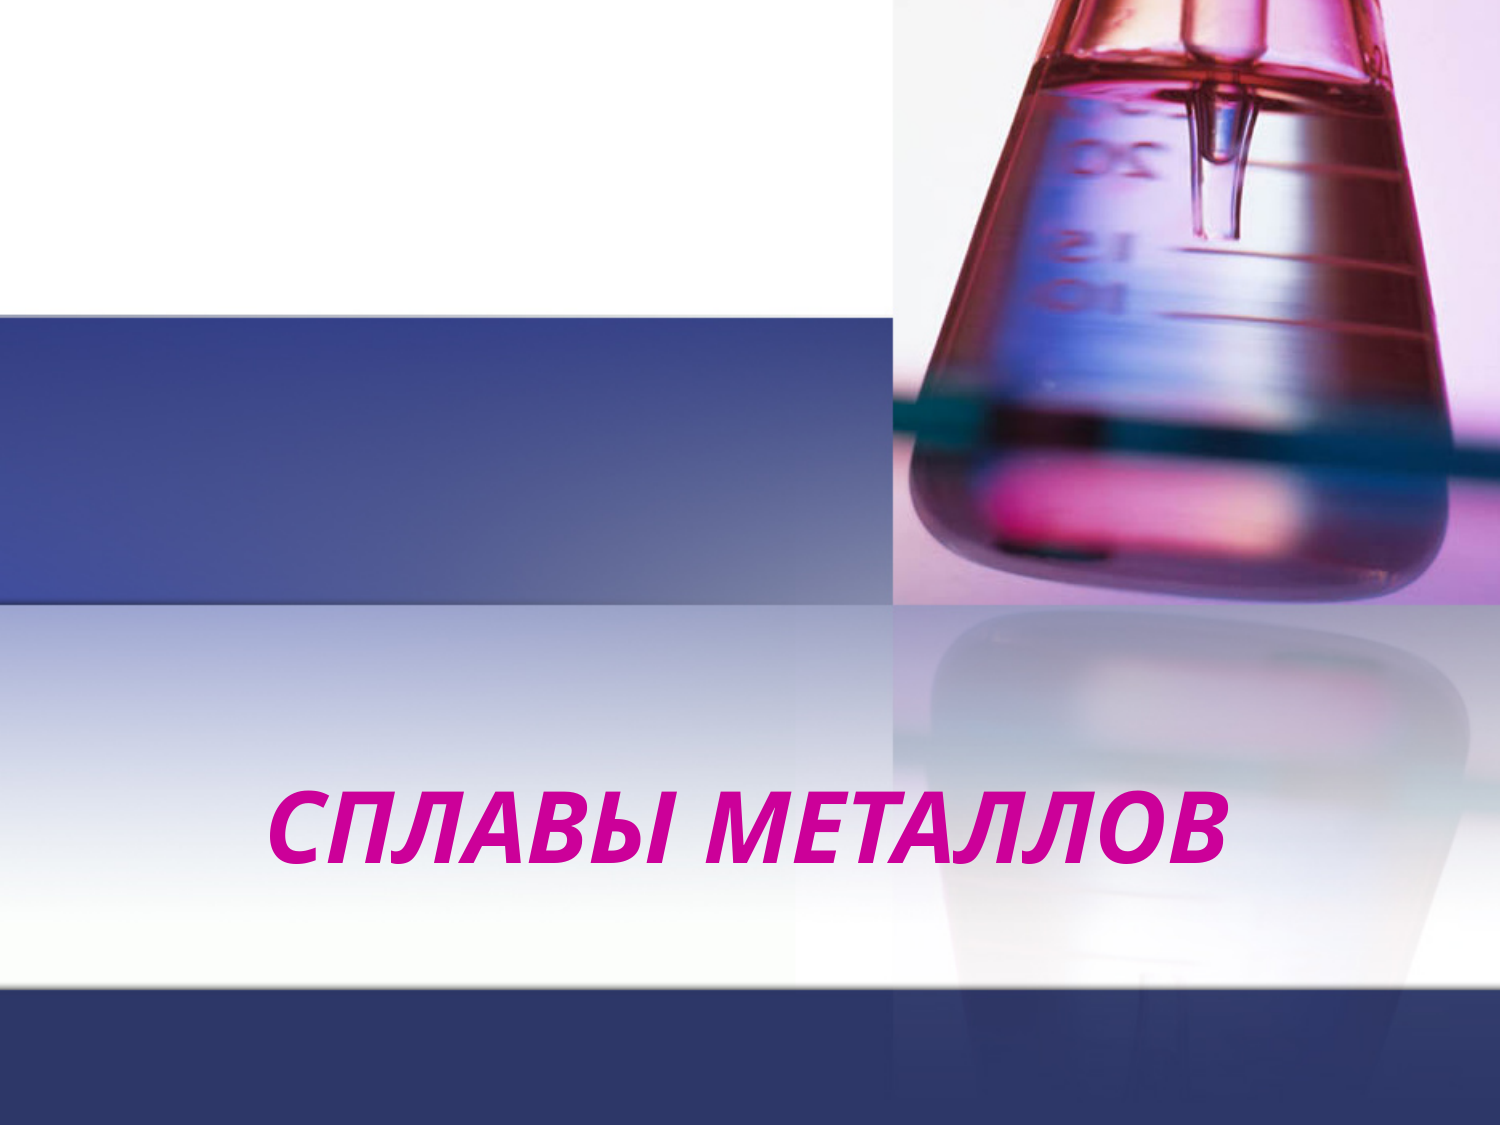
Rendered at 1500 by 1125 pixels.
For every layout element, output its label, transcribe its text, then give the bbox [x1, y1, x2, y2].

title СПЛАВЫ МЕТАЛЛОВ [41, 739, 1454, 908]
picture [0, 0, 1500, 1125]
